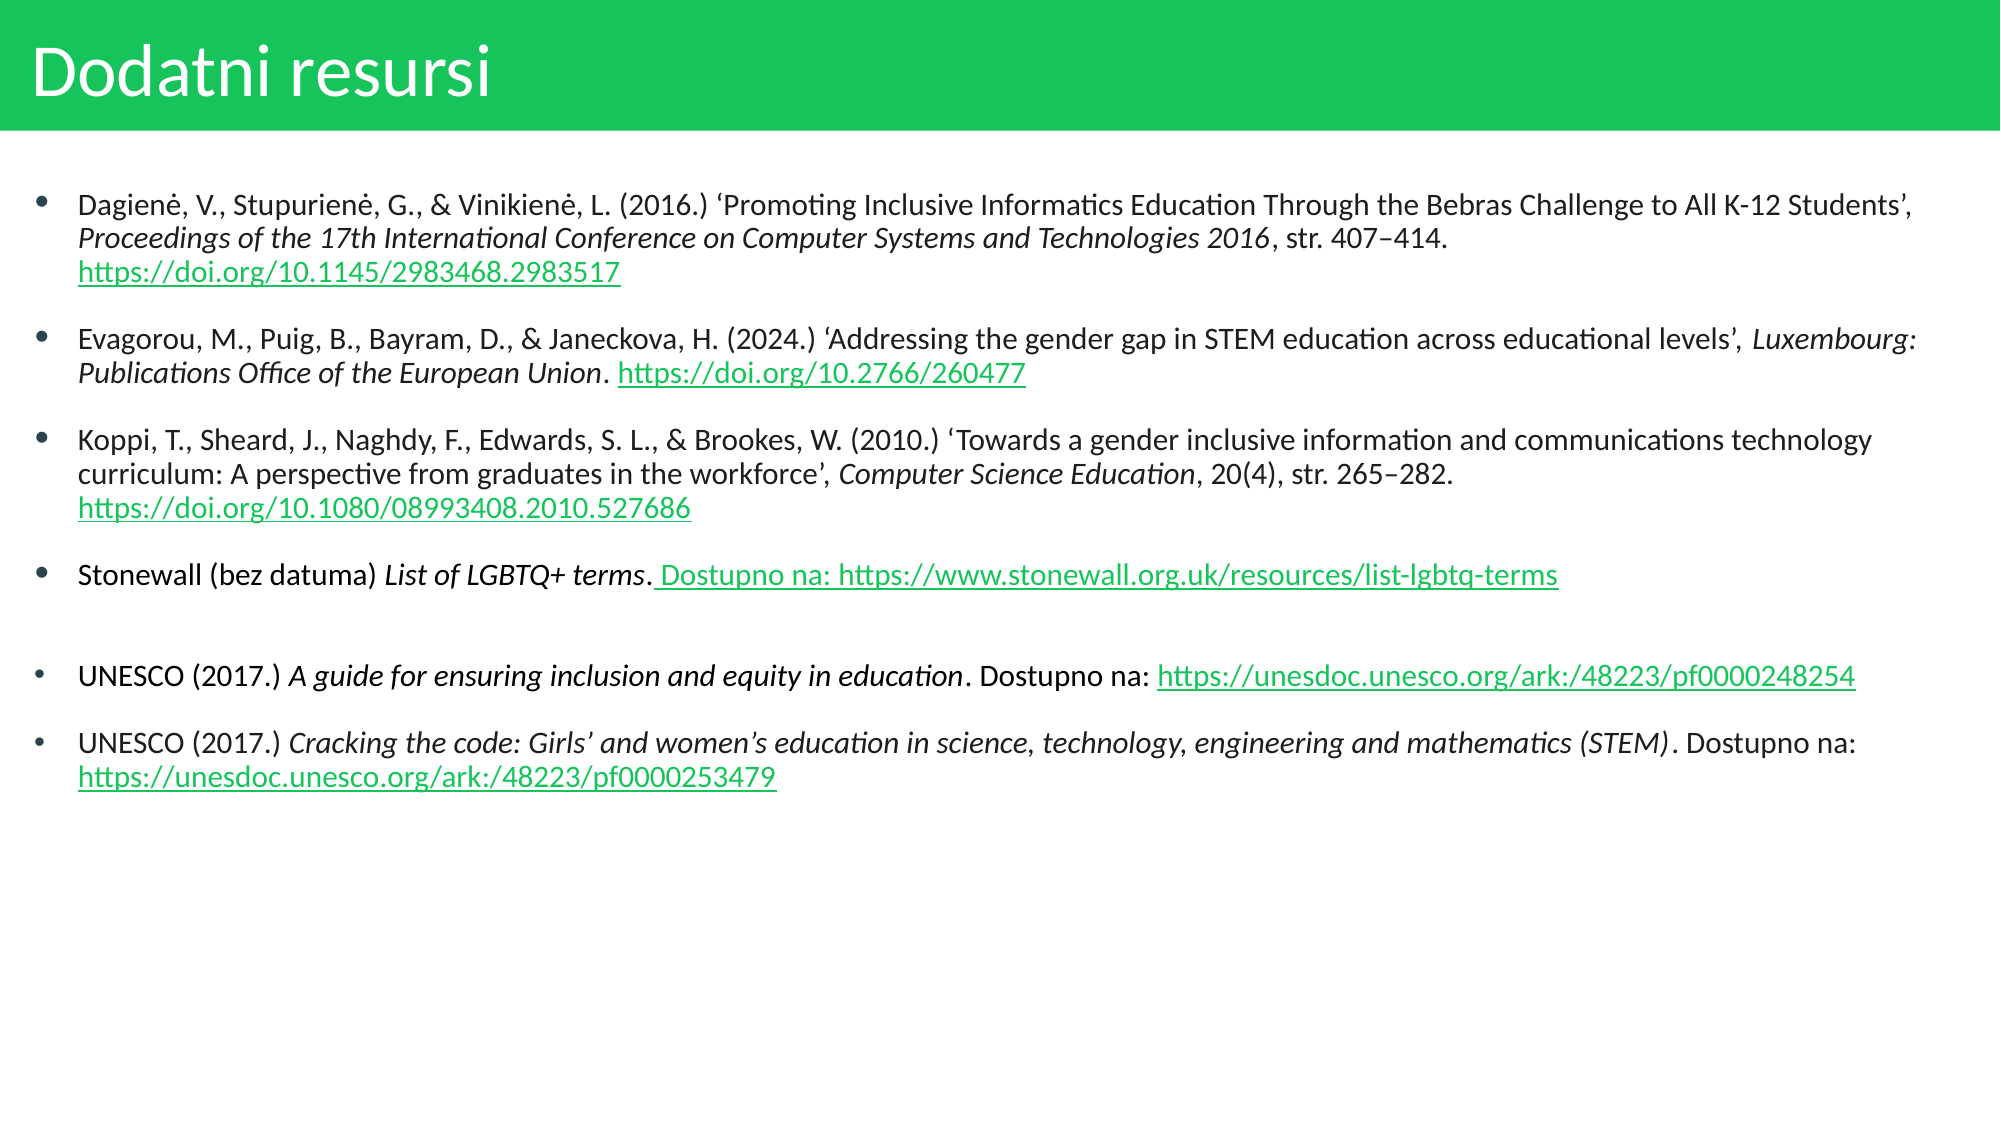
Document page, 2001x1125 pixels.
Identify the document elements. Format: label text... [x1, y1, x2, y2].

list Dagienė, V., Stupurienė, G., & Vinikienė, L. (2016.) ‘Promoting Inclusive Informatics Education Through the Bebras Challenge to All K-12 Students’, Proceedings of the 17th International Conference on Computer Systems and Technologies 2016, str. 407–414. https://doi.org/10.1145/2983468.2983517 Evagorou, M., Puig, B., Bayram, D., & Janeckova, H. (2024.) ‘Addressing the gender gap in STEM education across educational levels’, Luxembourg: Publications Office of the European Union. https://doi.org/10.2766/260477 Koppi, T., Sheard, J., Naghdy, F., Edwards, S. L., & Brookes, W. (2010.) ‘Towards a gender inclusive information and communications technology curriculum: A perspective from graduates in the workforce’, Computer Science Education, 20(4), str. 265–282. https://doi.org/10.1080/08993408.2010.527686 Stonewall (bez datuma) List of LGBTQ+ terms. Dostupno na: https://www.stonewall.org.uk/resources/list-lgbtq-terms UNESCO (2017.) A guide for ensuring inclusion and equity in education. Dostupno na: https://unesdoc.unesco.org/ark:/48223/pf0000248254 UNESCO (2017.) Cracking the code: Girls’ and women’s education in science, technology, engineering and mathematics (STEM). Dostupno na: https://unesdoc.unesco.org/ark:/48223/pf0000253479 [16, 180, 1976, 1049]
title Dodatni resursi [16, 13, 1976, 131]
